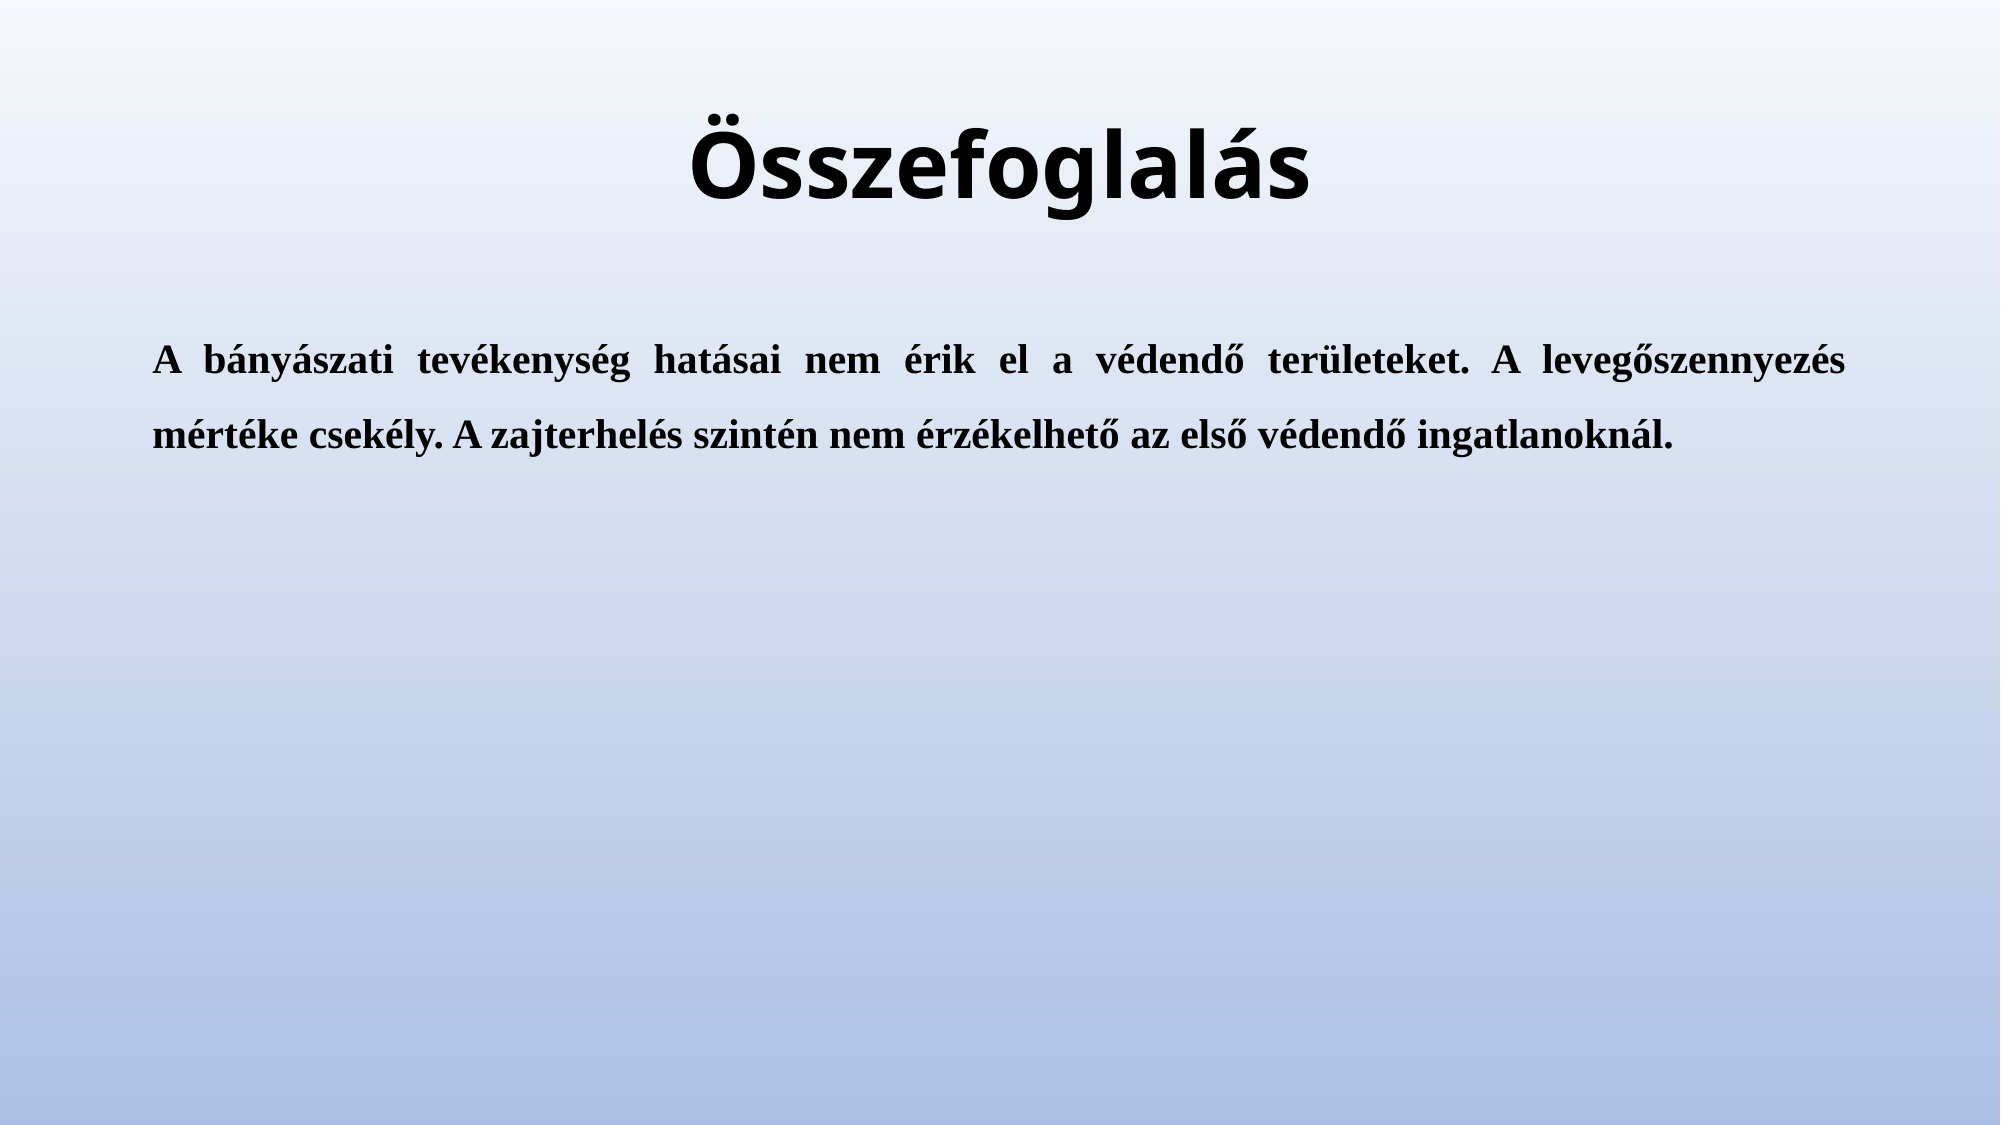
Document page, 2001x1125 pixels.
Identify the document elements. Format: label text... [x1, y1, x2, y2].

list A bányászati tevékenység hatásai nem érik el a védendő területeket. A levegőszennyezés mértéke csekély. A zajterhelés szintén nem érzékelhető az első védendő ingatlanoknál. [137, 299, 1863, 1014]
title Összefoglalás [137, 59, 1863, 278]
